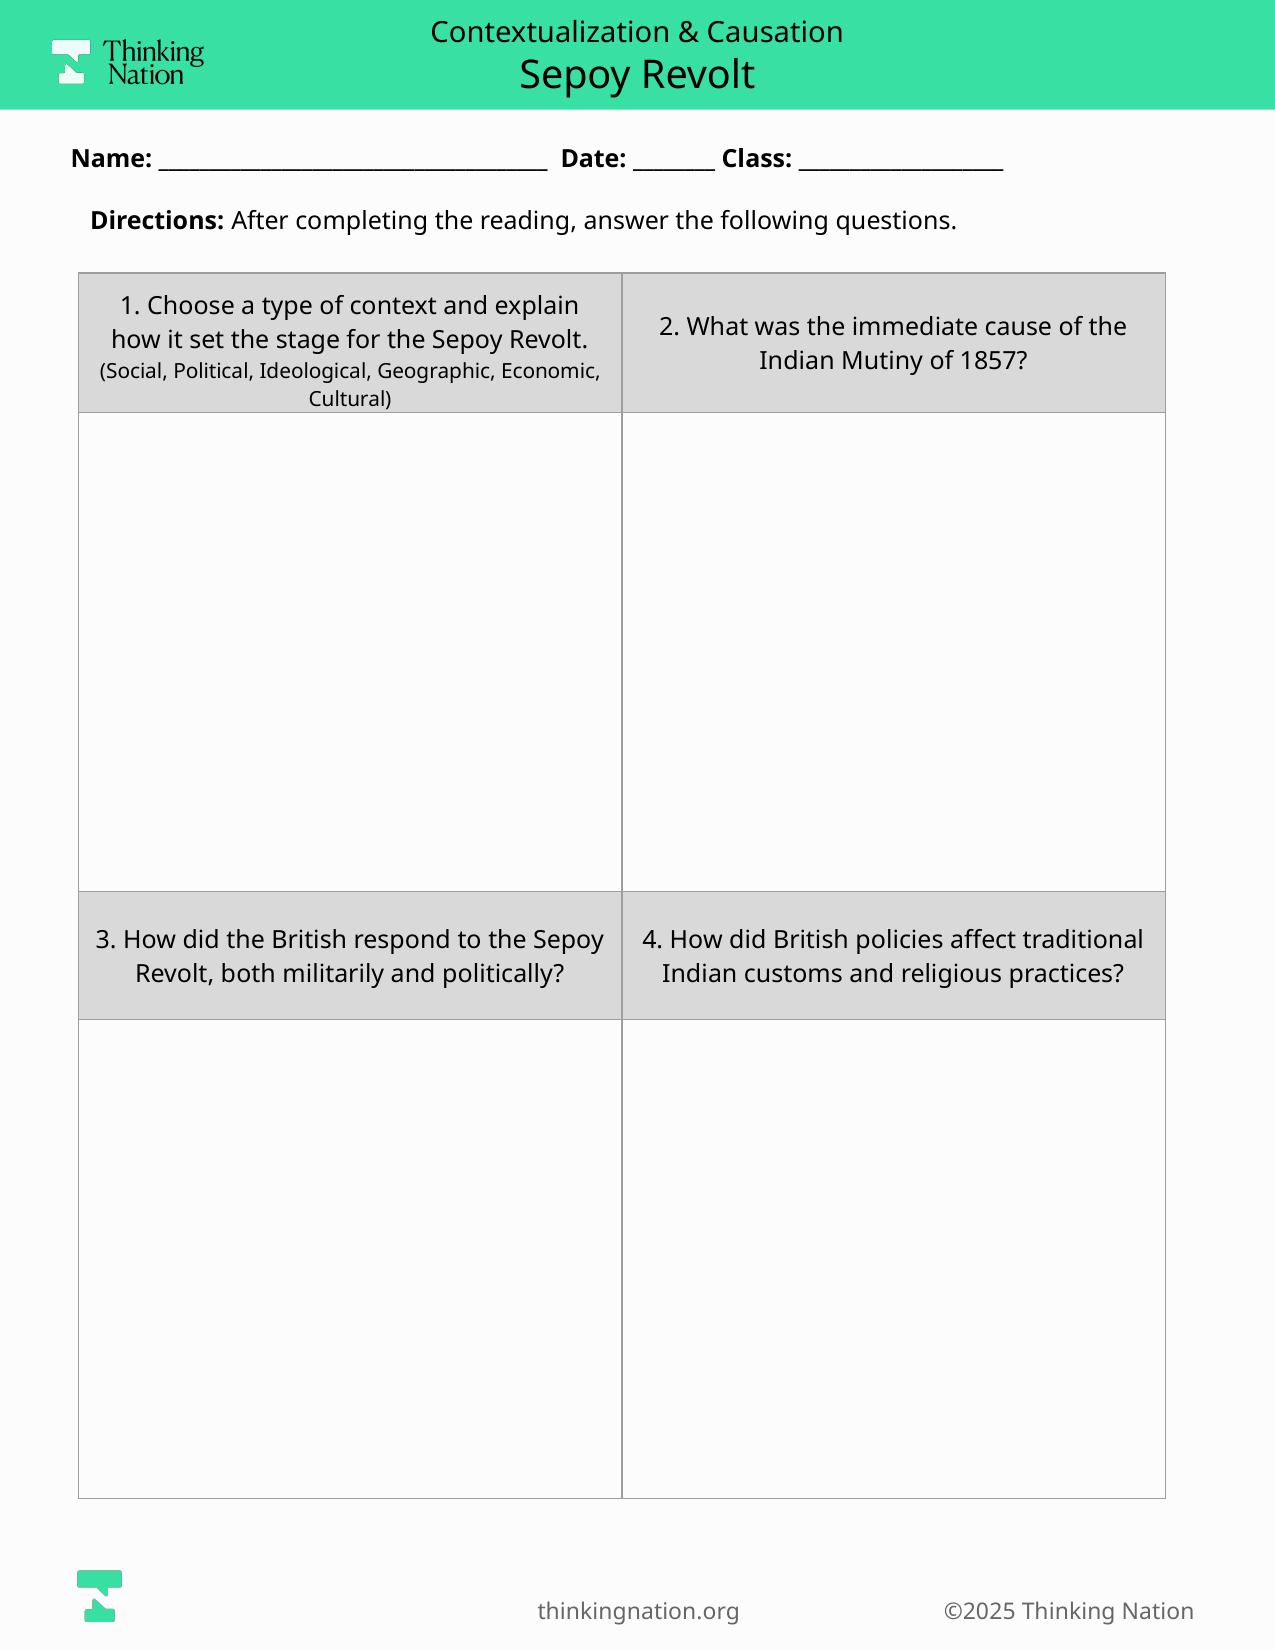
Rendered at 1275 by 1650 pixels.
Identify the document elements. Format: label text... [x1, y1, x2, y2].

picture [35, 25, 210, 98]
table_cell [623, 1020, 1165, 1498]
text_box Directions: After completing the reading, answer the following questions. [74, 189, 1200, 250]
table_header 1. Choose a type of context and explain how it set the stage for the Sepoy Revolt. (Social, Political, Ideological, Geographic, Economic, Cultural) [79, 274, 621, 412]
table_cell 3. How did the British respond to the Sepoy Revolt, both militarily and politically? [79, 892, 621, 1019]
table_cell [79, 1020, 621, 1498]
text_box ©2025 Thinking Nation [909, 1580, 1211, 1632]
table_cell [79, 413, 621, 891]
picture [63, 1560, 135, 1632]
table_header 2. What was the immediate cause of the Indian Mutiny of 1857? [623, 274, 1165, 412]
text_box thinkingnation.org [488, 1580, 790, 1632]
table_cell [623, 413, 1165, 891]
text_box Name: ______________________________________ Date: ________ Class: ____________________ [55, 127, 1223, 187]
table_cell 4. How did British policies affect traditional Indian customs and religious practices? [623, 892, 1165, 1019]
text_box Contextualization & Causation Sepoy Revolt [0, 0, 1275, 110]
